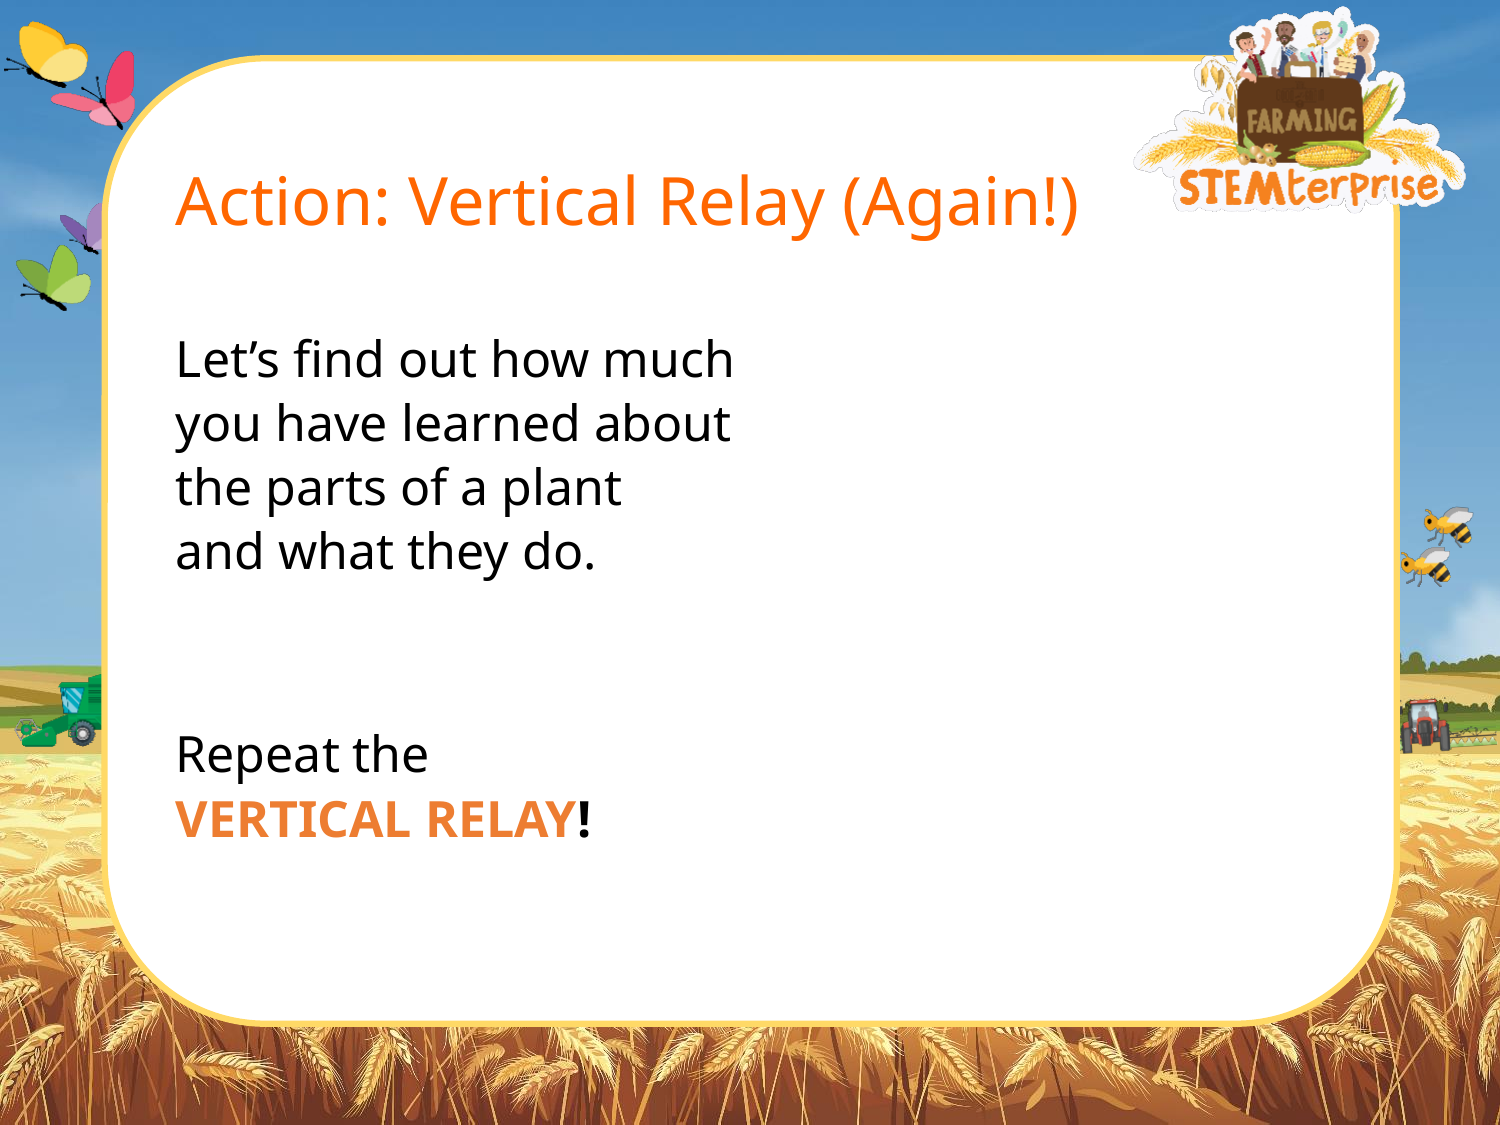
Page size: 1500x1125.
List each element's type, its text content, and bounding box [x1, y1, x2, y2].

list Let’s find out how much you have learned about the parts of a plant and what they do. Repeat the VERTICAL RELAY! [160, 315, 787, 975]
title Action: Vertical Relay (Again!) [160, 139, 1136, 269]
picture [0, 0, 1500, 1125]
